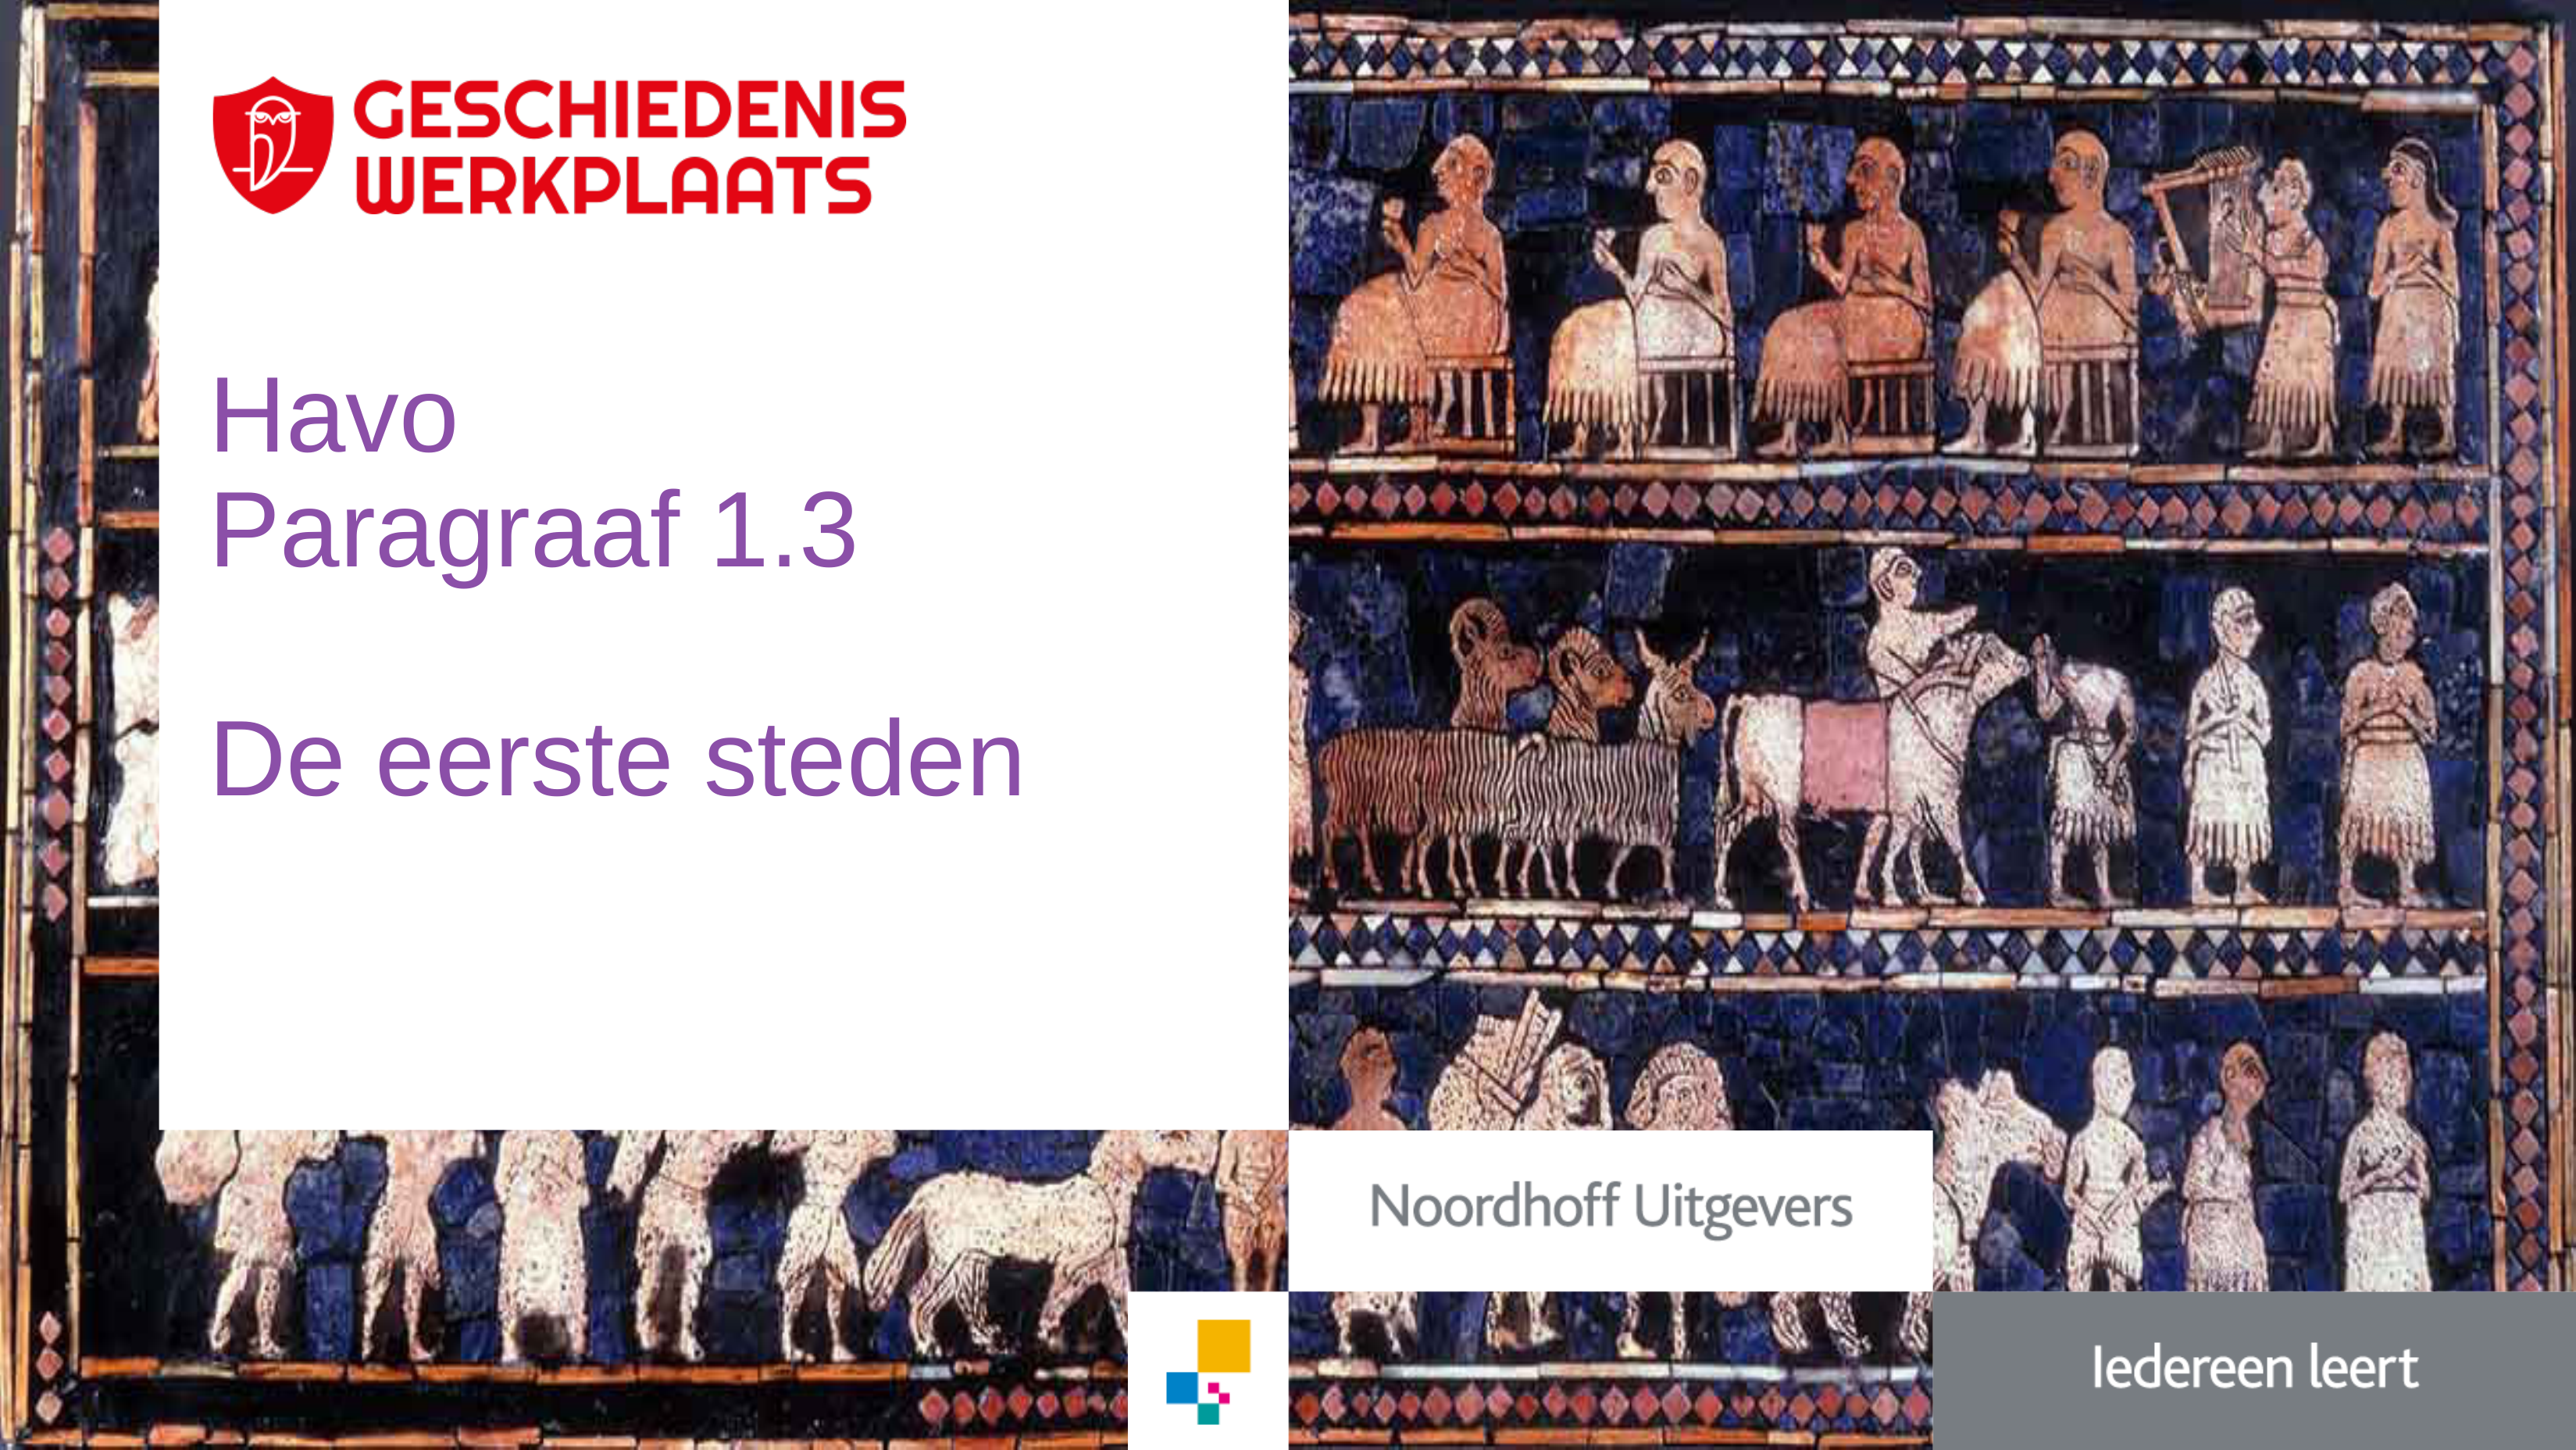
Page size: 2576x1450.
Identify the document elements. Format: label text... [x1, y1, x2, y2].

title Havo Paragraaf 1.3 De eerste steden [159, 322, 1289, 968]
picture [159, 0, 1185, 293]
picture [0, 0, 2576, 1450]
